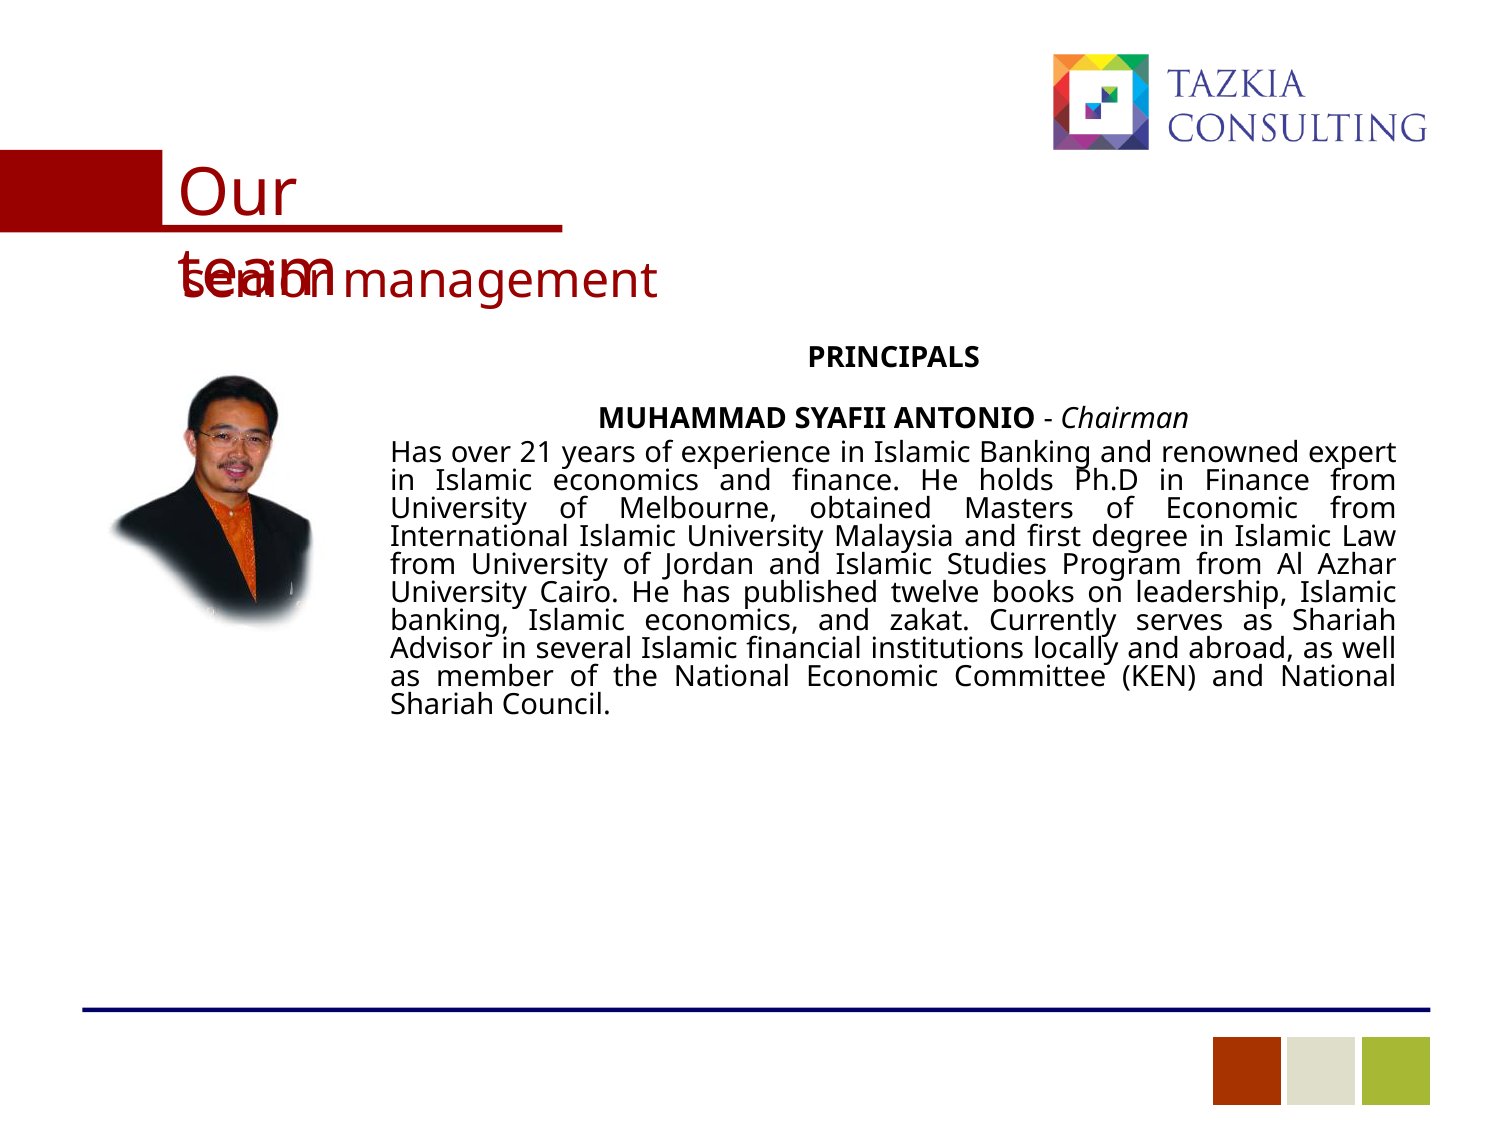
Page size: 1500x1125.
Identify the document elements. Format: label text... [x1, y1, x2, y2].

picture [99, 362, 338, 651]
text_box PRINCIPALS MUHAMMAD SYAFII ANTONIO - Chairman Has over 21 years of experience in Islamic Banking and renowned expert in Islamic economics and finance. He holds Ph.D in Finance from University of Melbourne, obtained Masters of Economic from International Islamic University Malaysia and first degree in Islamic Law from University of Jordan and Islamic Studies Program from Al Azhar University Cairo. He has published twelve books on leadership, Islamic banking, Islamic economics, and zakat. Currently serves as Shariah Advisor in several Islamic financial institutions locally and abroad, as well as member of the National Economic Committee (KEN) and National Shariah Council. [374, 337, 1413, 1054]
picture [1053, 54, 1427, 150]
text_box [0, 141, 751, 317]
